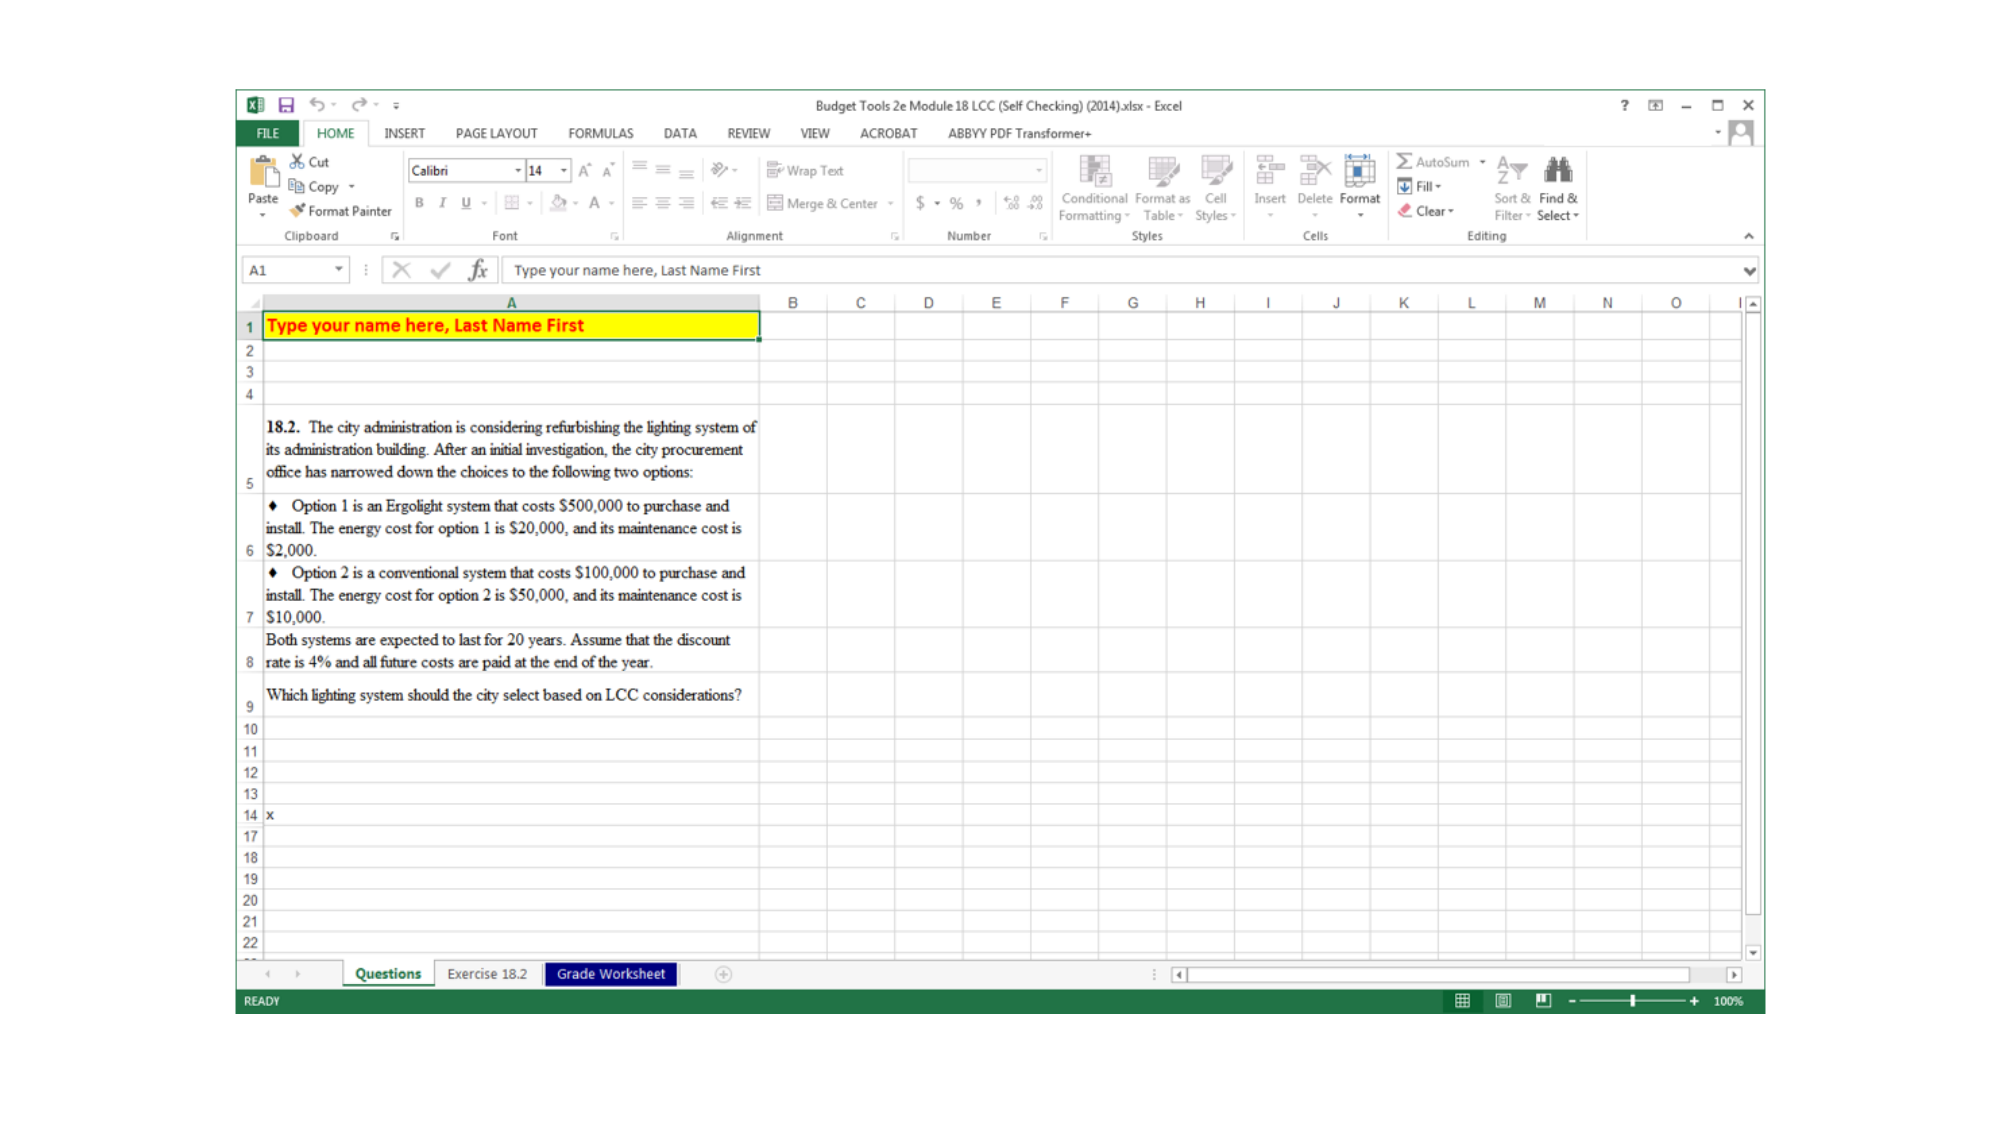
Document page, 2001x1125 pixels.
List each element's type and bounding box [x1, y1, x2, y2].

list [233, 88, 1767, 1014]
